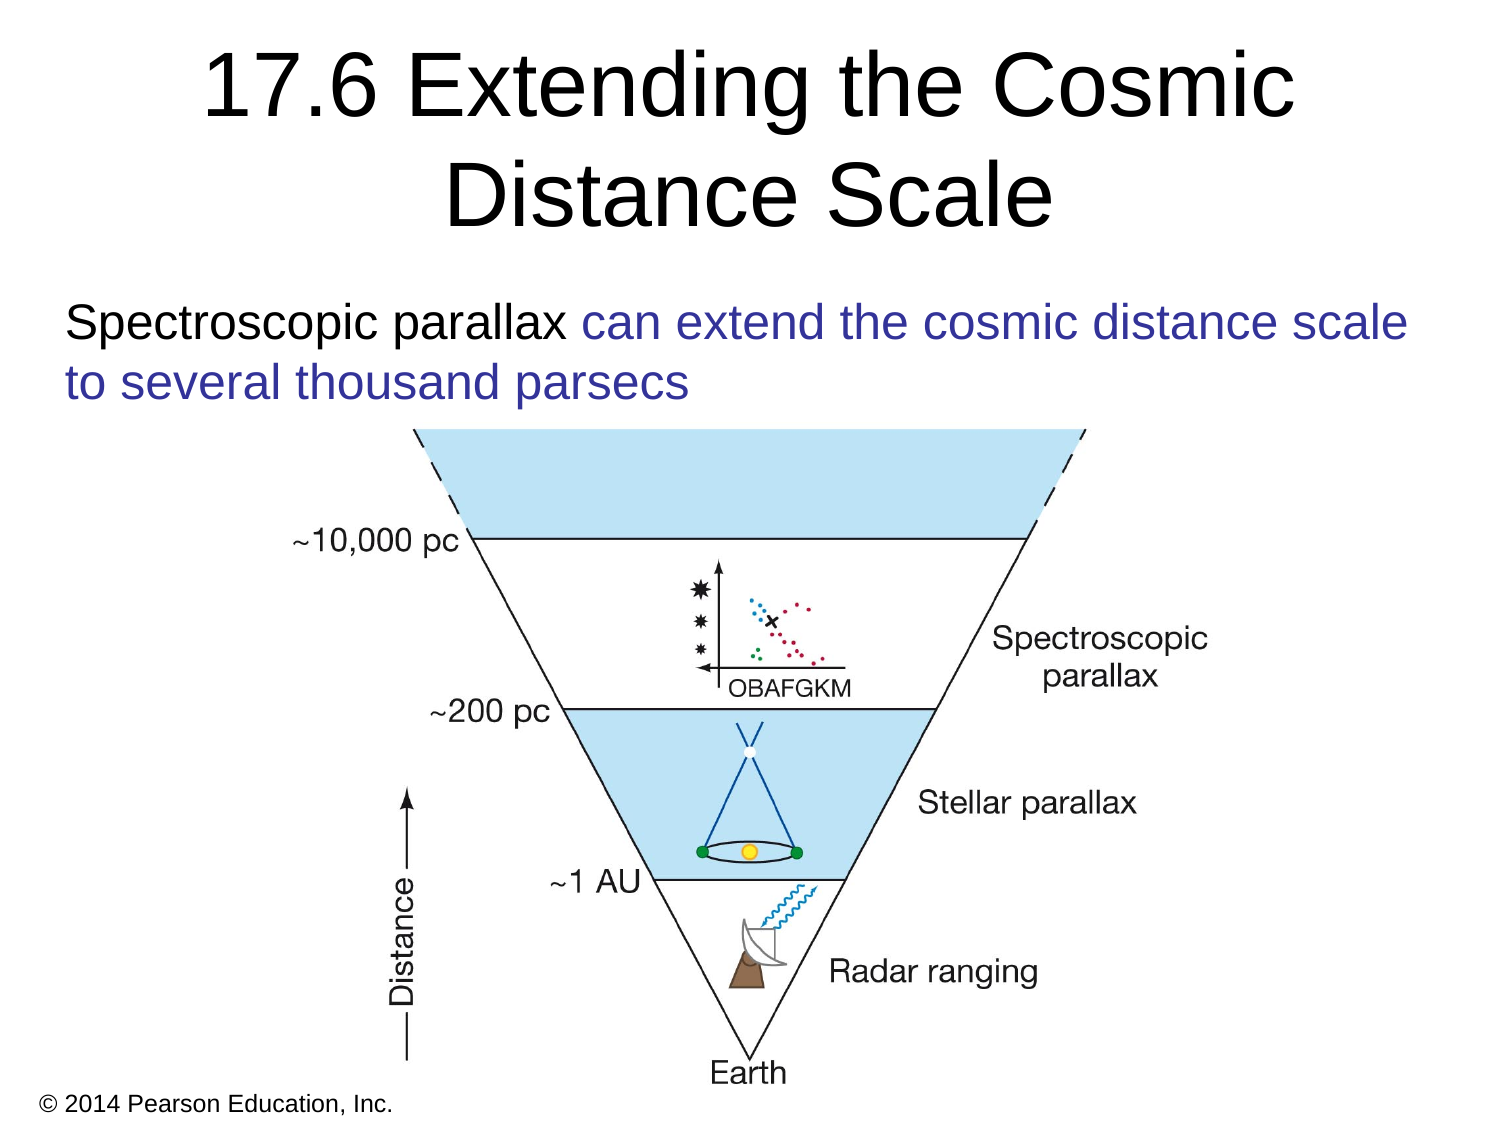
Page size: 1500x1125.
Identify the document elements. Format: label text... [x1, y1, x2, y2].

picture [286, 422, 1214, 1088]
text_box Spectroscopic parallax can extend the cosmic distance scale to several thousand parsecs [50, 282, 1450, 417]
title 17.6 Extending the Cosmic Distance Scale [75, 22, 1425, 248]
